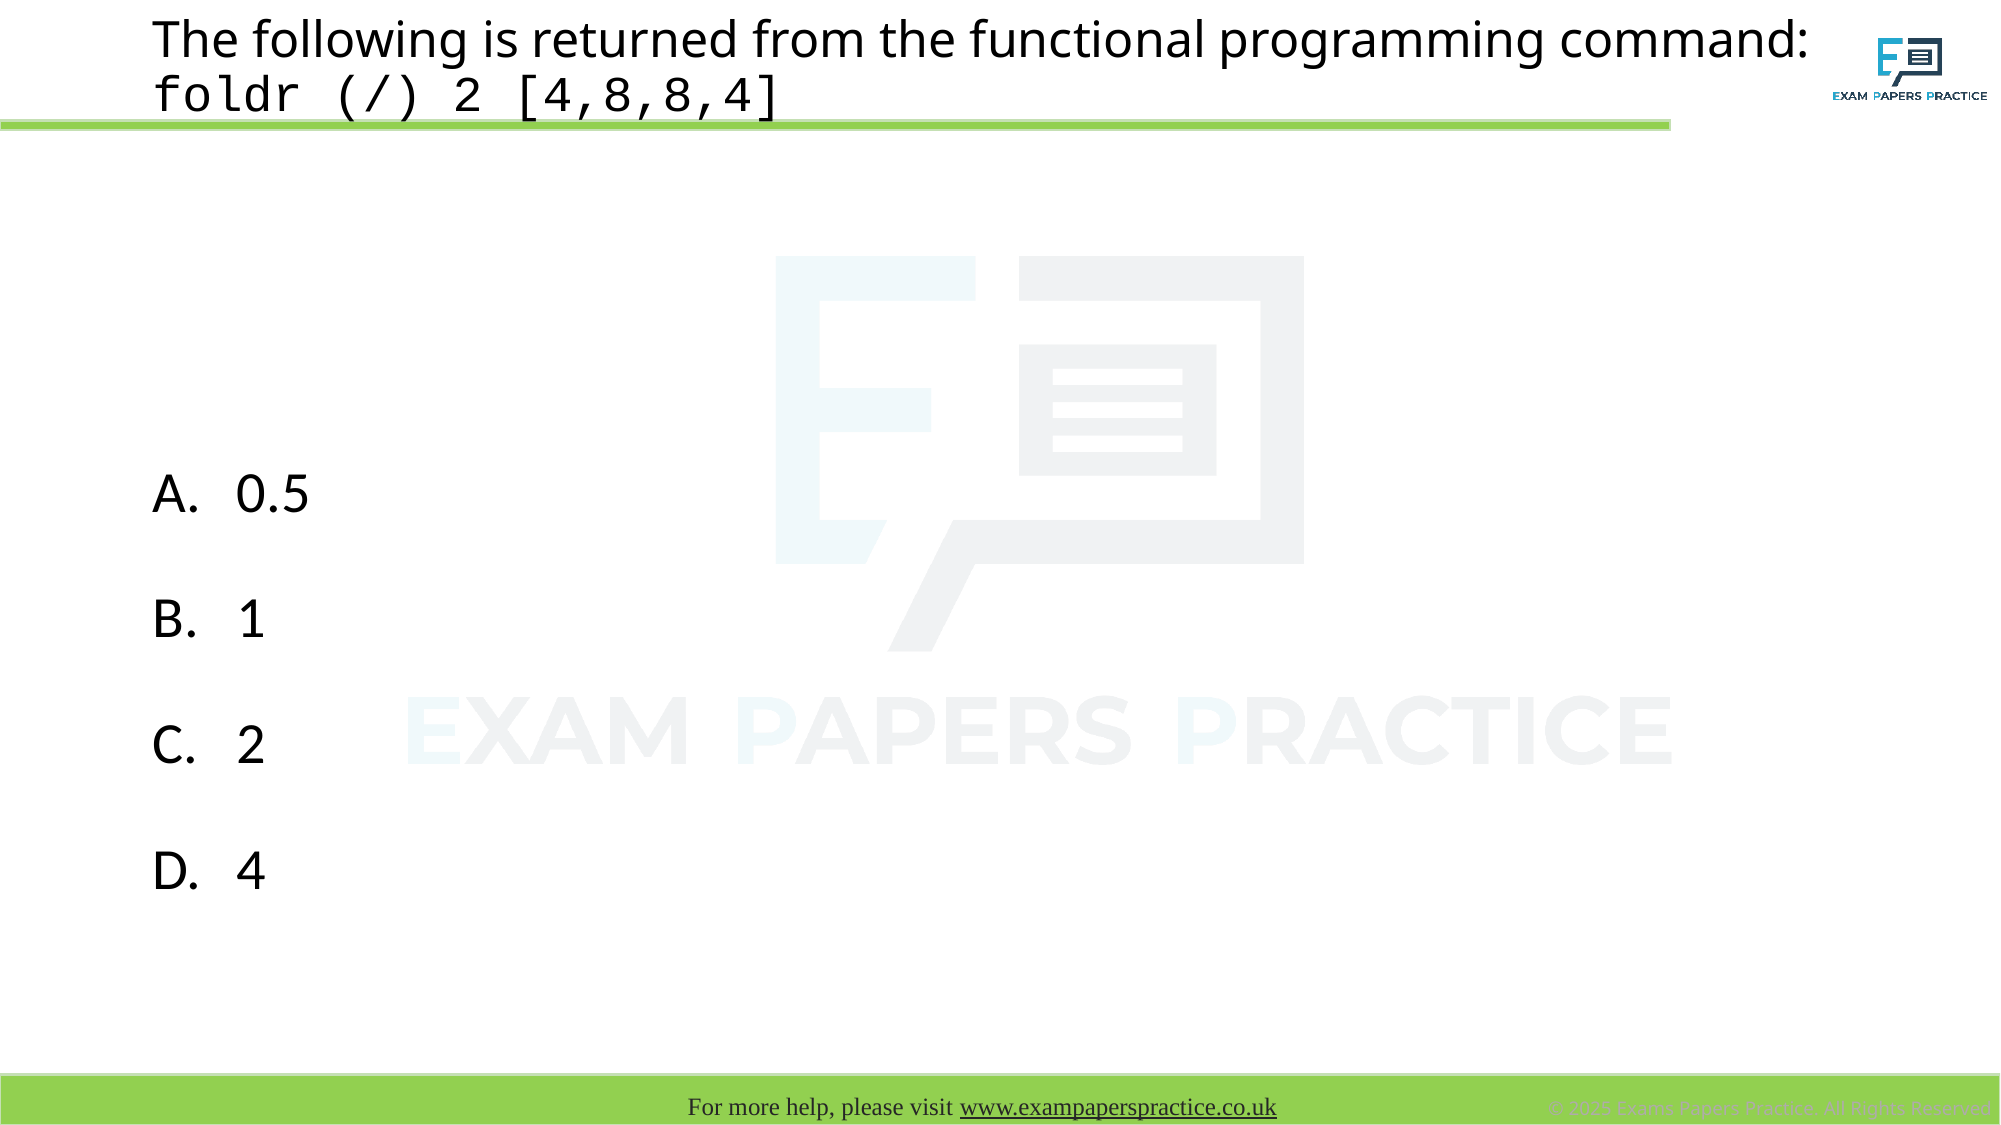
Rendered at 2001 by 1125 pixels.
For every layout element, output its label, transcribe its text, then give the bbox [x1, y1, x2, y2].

list 0.5 1 2 4 [137, 411, 1863, 1125]
title The following is returned from the functional programming command: foldr (/) 2 [4,8,8,4] [137, 0, 1863, 197]
